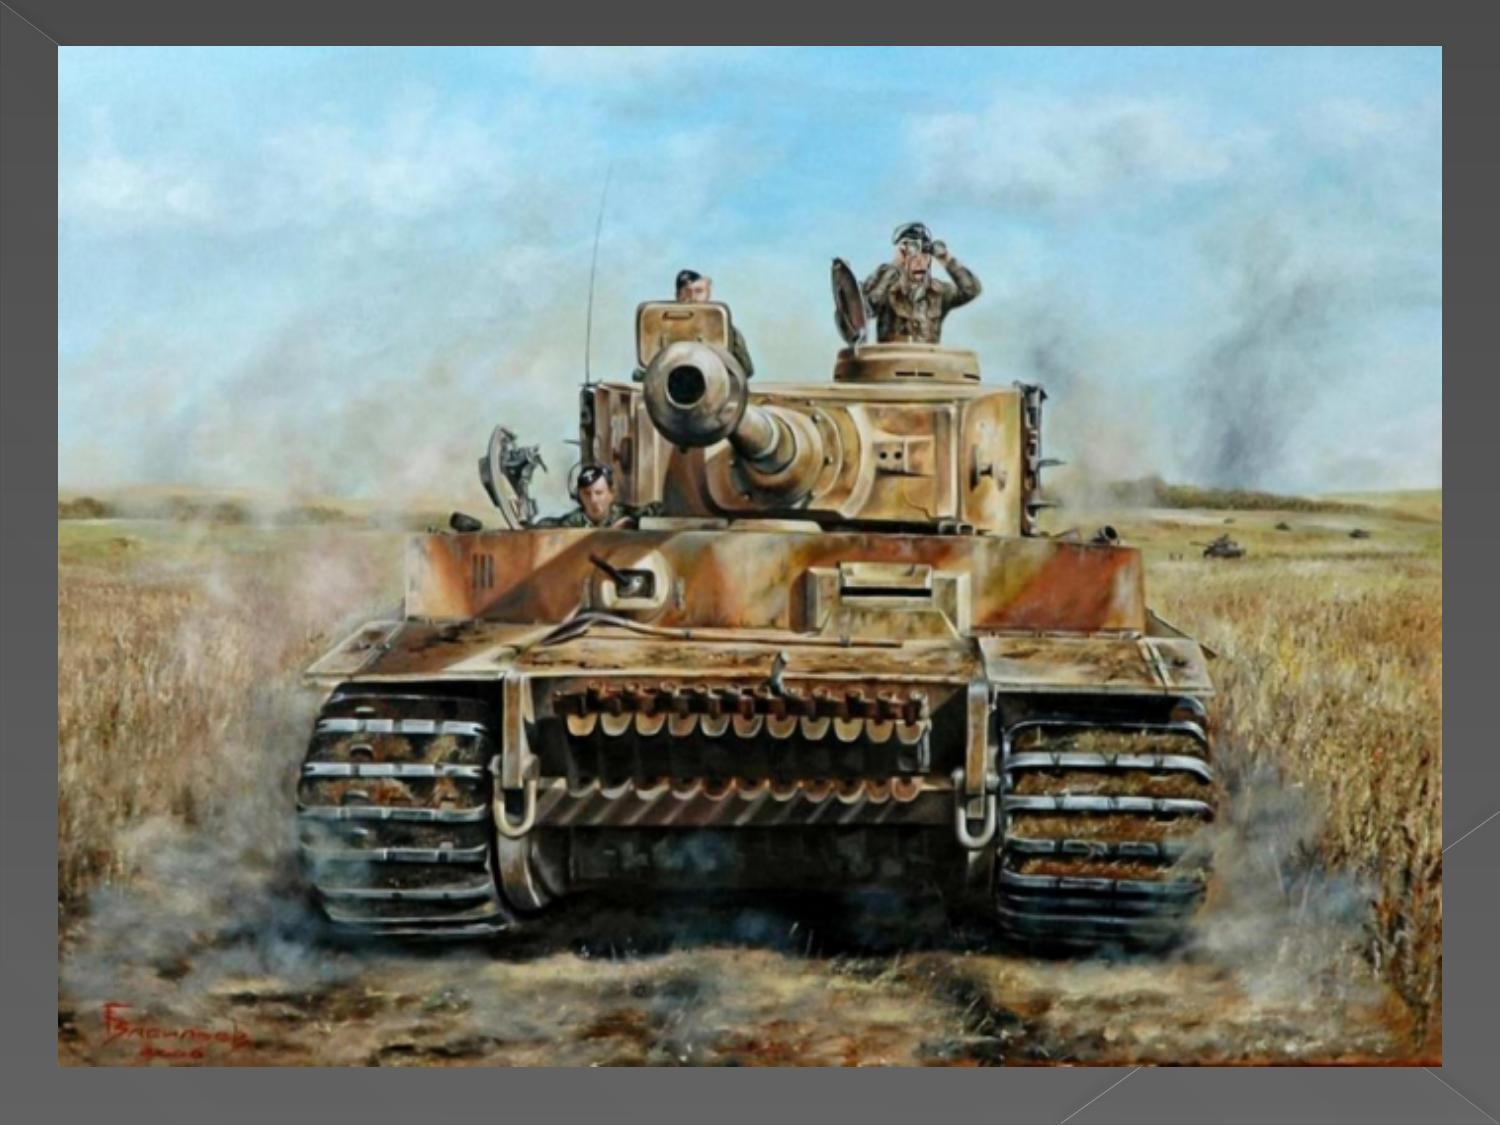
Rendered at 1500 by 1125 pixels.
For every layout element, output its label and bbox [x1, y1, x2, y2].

picture [58, 46, 1442, 1067]
